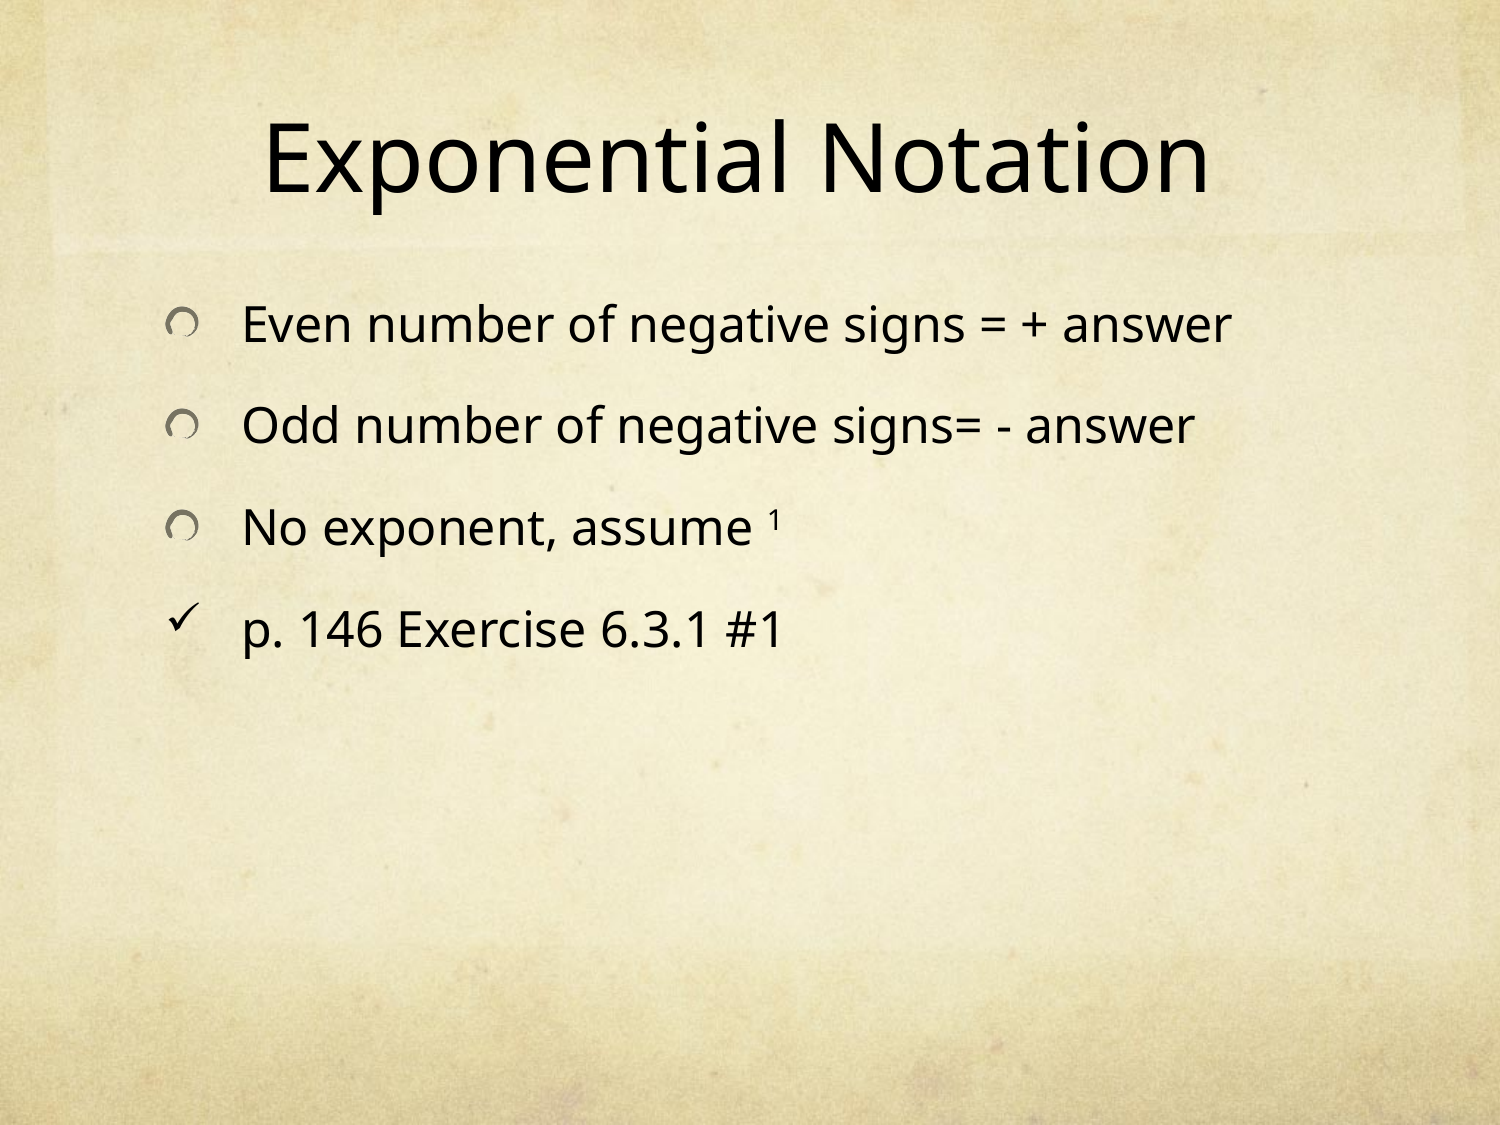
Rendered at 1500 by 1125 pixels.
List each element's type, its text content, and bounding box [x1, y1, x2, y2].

picture [0, 0, 1500, 1125]
title Exponential Notation [150, 82, 1350, 225]
list Even number of negative signs = + answer Odd number of negative signs= - answer No exponent, assume 1 p. 146 Exercise 6.3.1 #1 [150, 284, 1350, 950]
